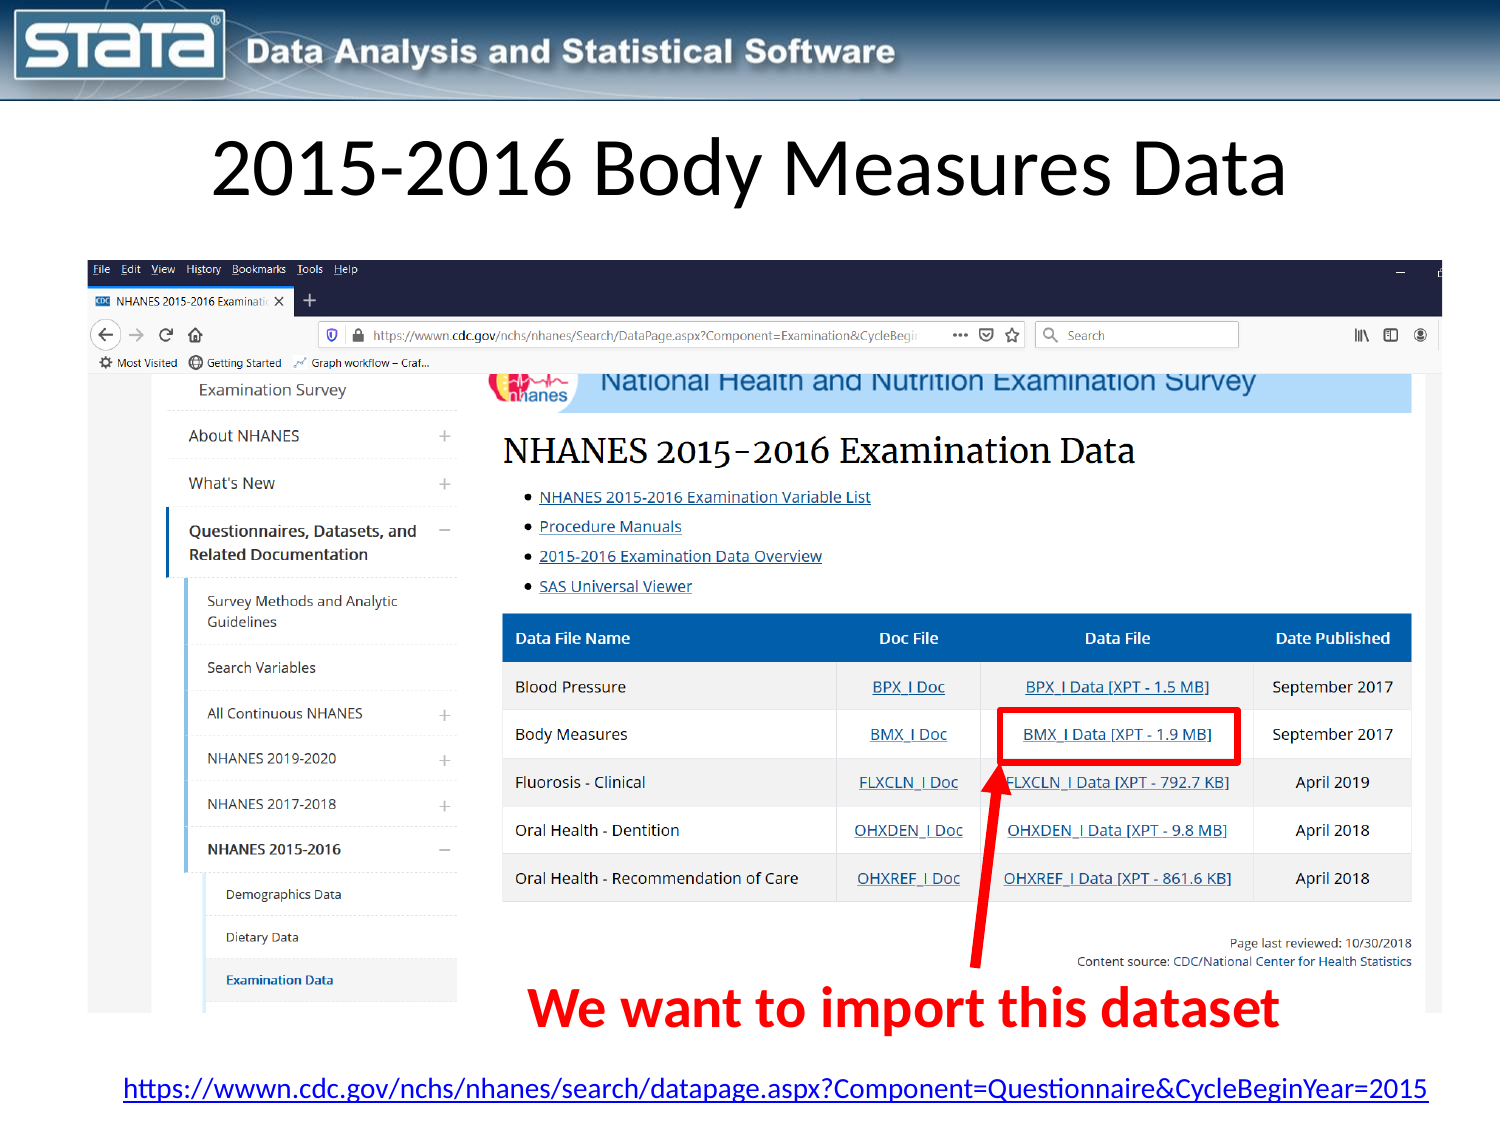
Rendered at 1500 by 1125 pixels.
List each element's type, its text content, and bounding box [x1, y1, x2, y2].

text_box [974, 762, 1001, 969]
title 2015-2016 Body Measures Data [0, 99, 1500, 225]
picture [0, 0, 1500, 99]
text_box We want to import this dataset [512, 1021, 1297, 1047]
picture [87, 259, 1443, 1013]
text_box https://wwwn.cdc.gov/nchs/nhanes/search/datapage.aspx?Component=Questionnaire&CycleBeginYear=2015 [108, 1062, 1444, 1113]
